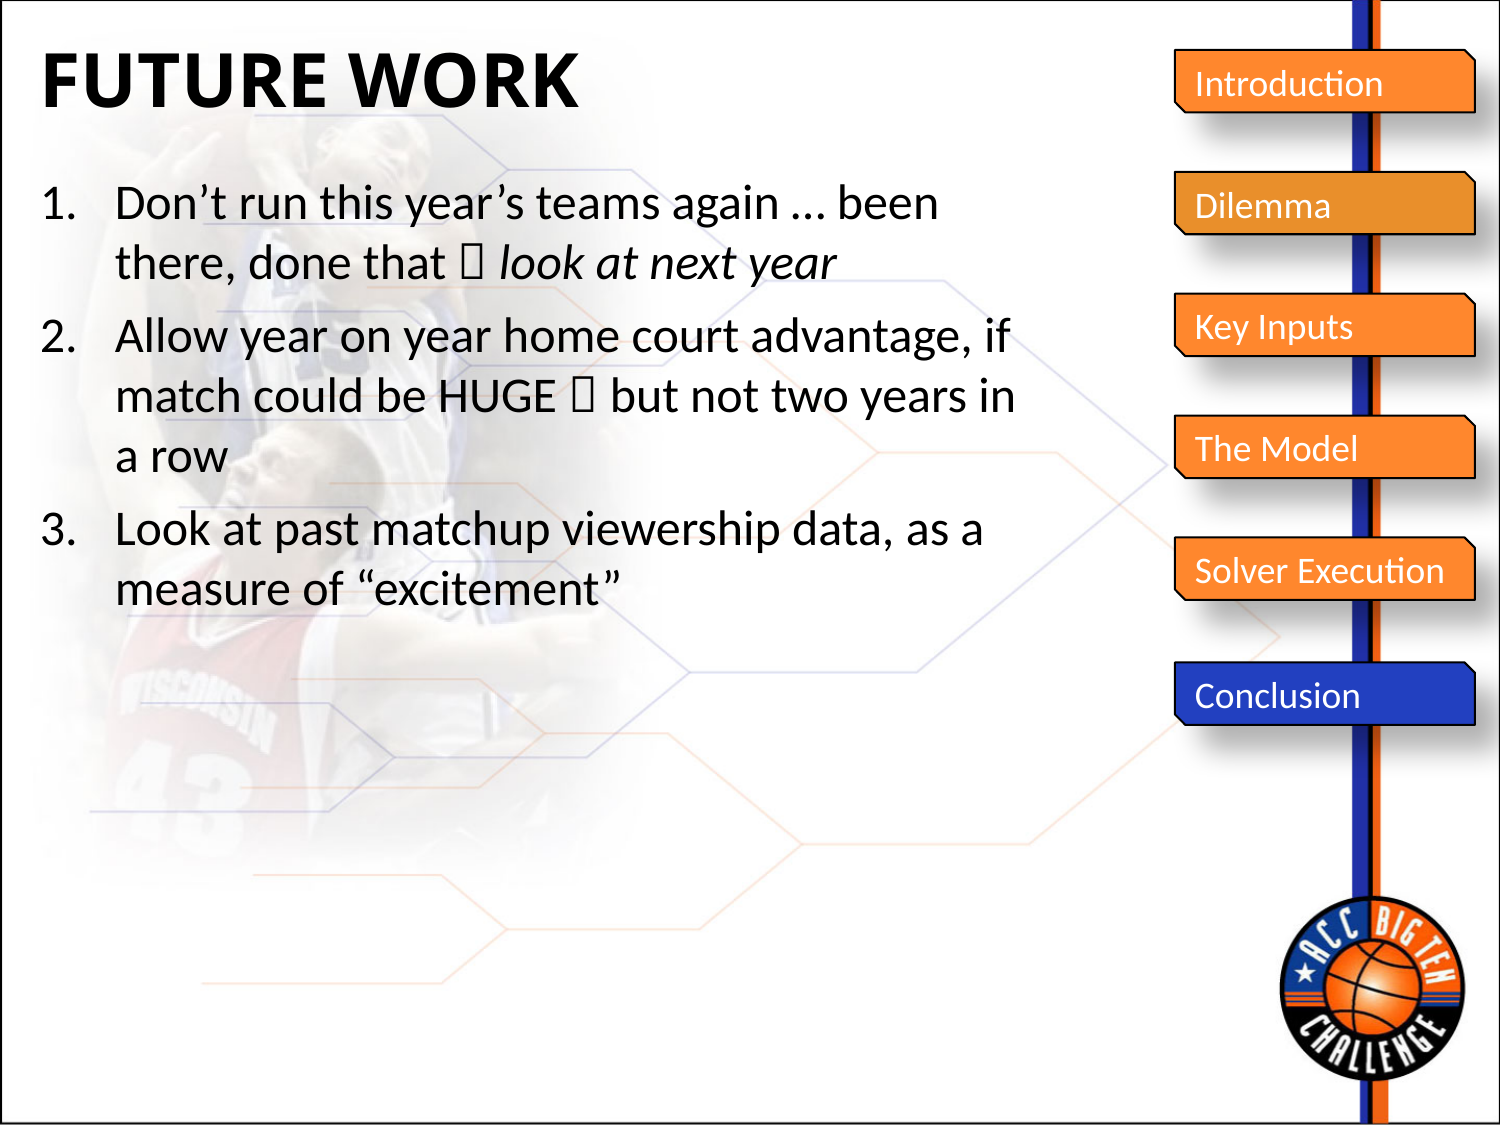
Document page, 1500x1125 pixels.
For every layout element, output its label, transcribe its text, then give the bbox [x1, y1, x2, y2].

text_box Dilemma [1172, 169, 1478, 237]
picture [0, 0, 1500, 1125]
text_box The Model [1172, 413, 1478, 481]
text_box FUTURE WORK [24, 24, 1125, 130]
text_box Key Inputs [1172, 291, 1478, 359]
text_box Introduction [1172, 47, 1478, 115]
text_box Don’t run this year’s teams again … been there, done that  look at next year Allow year on year home court advantage, if match could be HUGE  but not two years in a row Look at past matchup viewership data, as a measure of “excitement” [24, 162, 1050, 623]
text_box Conclusion [1172, 660, 1478, 727]
text_box Solver Execution [1172, 535, 1478, 603]
